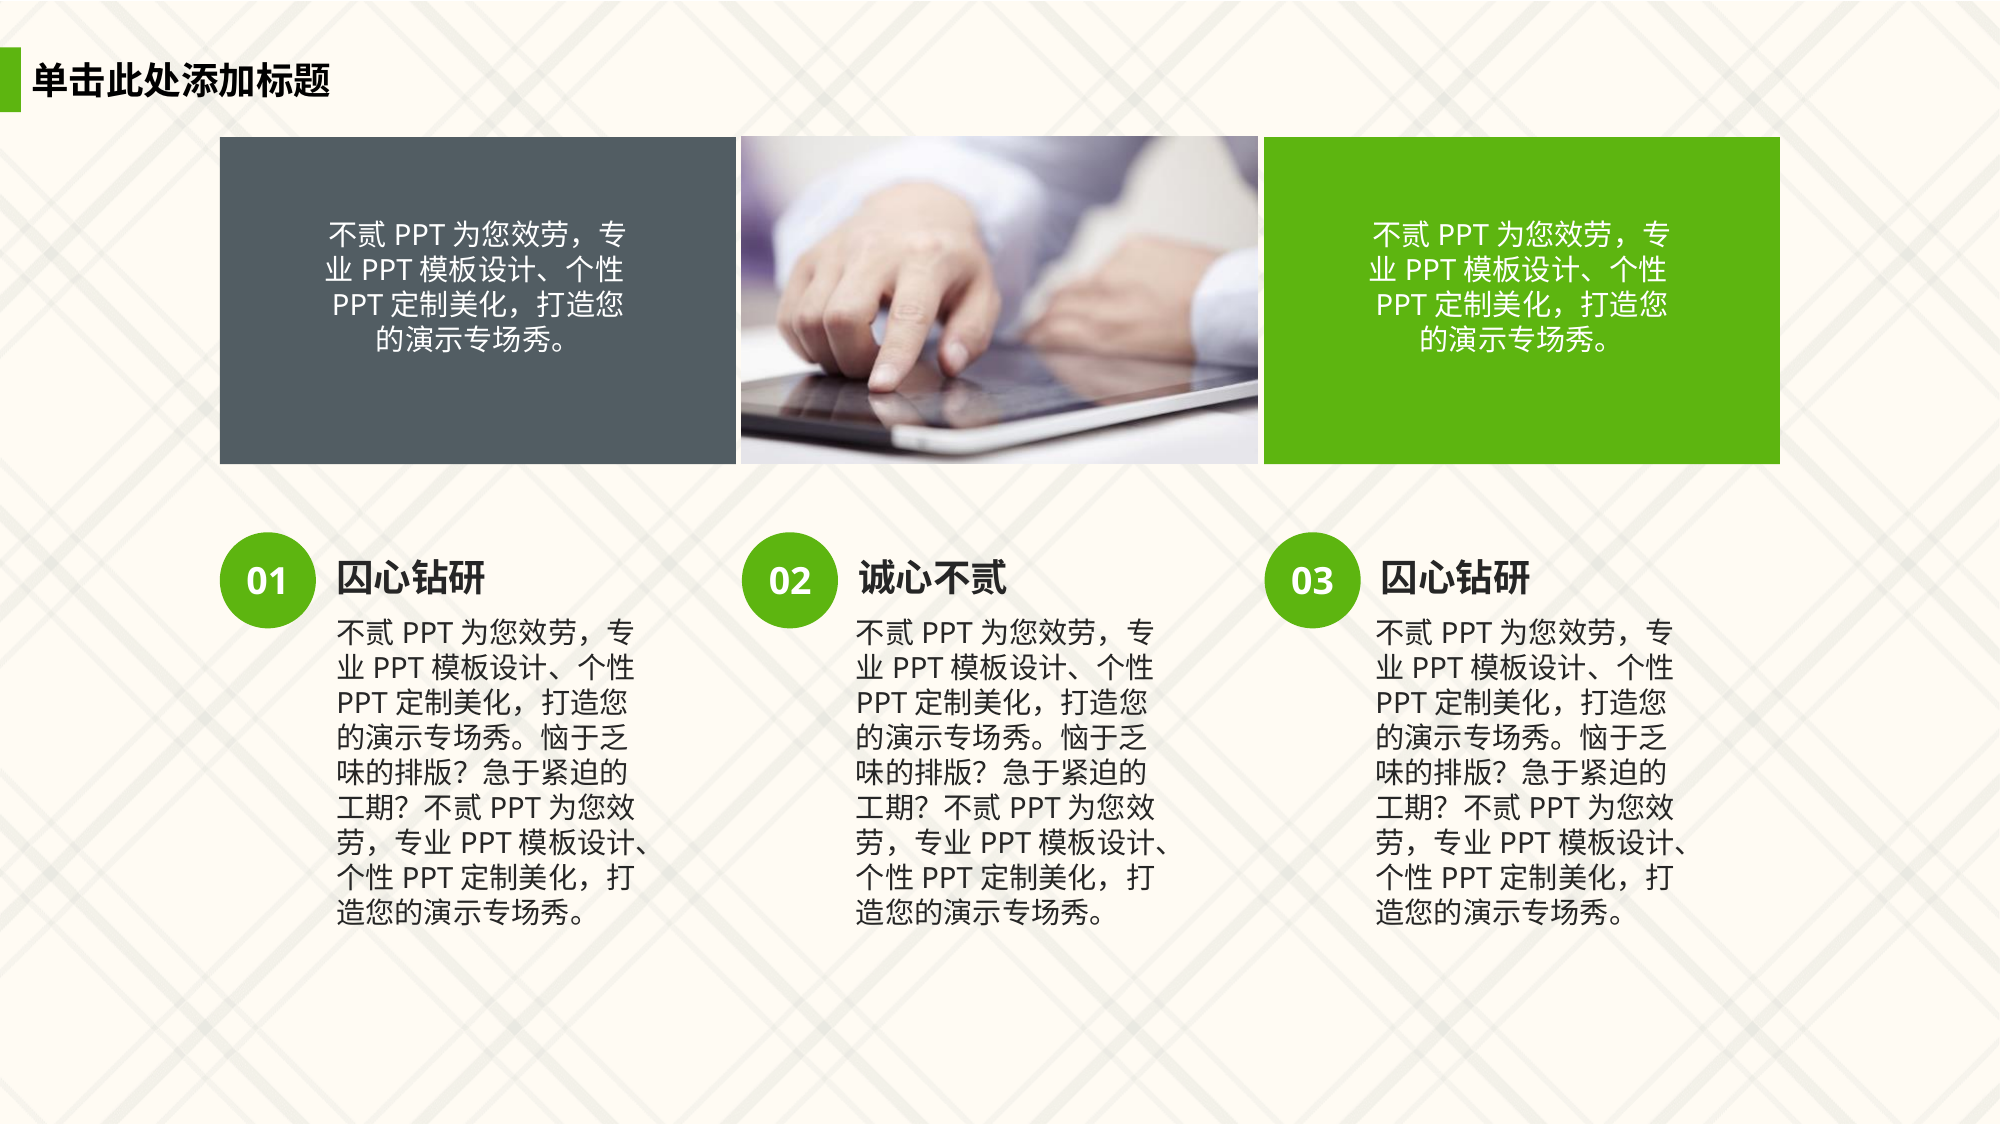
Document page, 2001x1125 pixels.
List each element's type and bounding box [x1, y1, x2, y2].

picture [0, 1, 2000, 1124]
text_box [0, 47, 363, 113]
